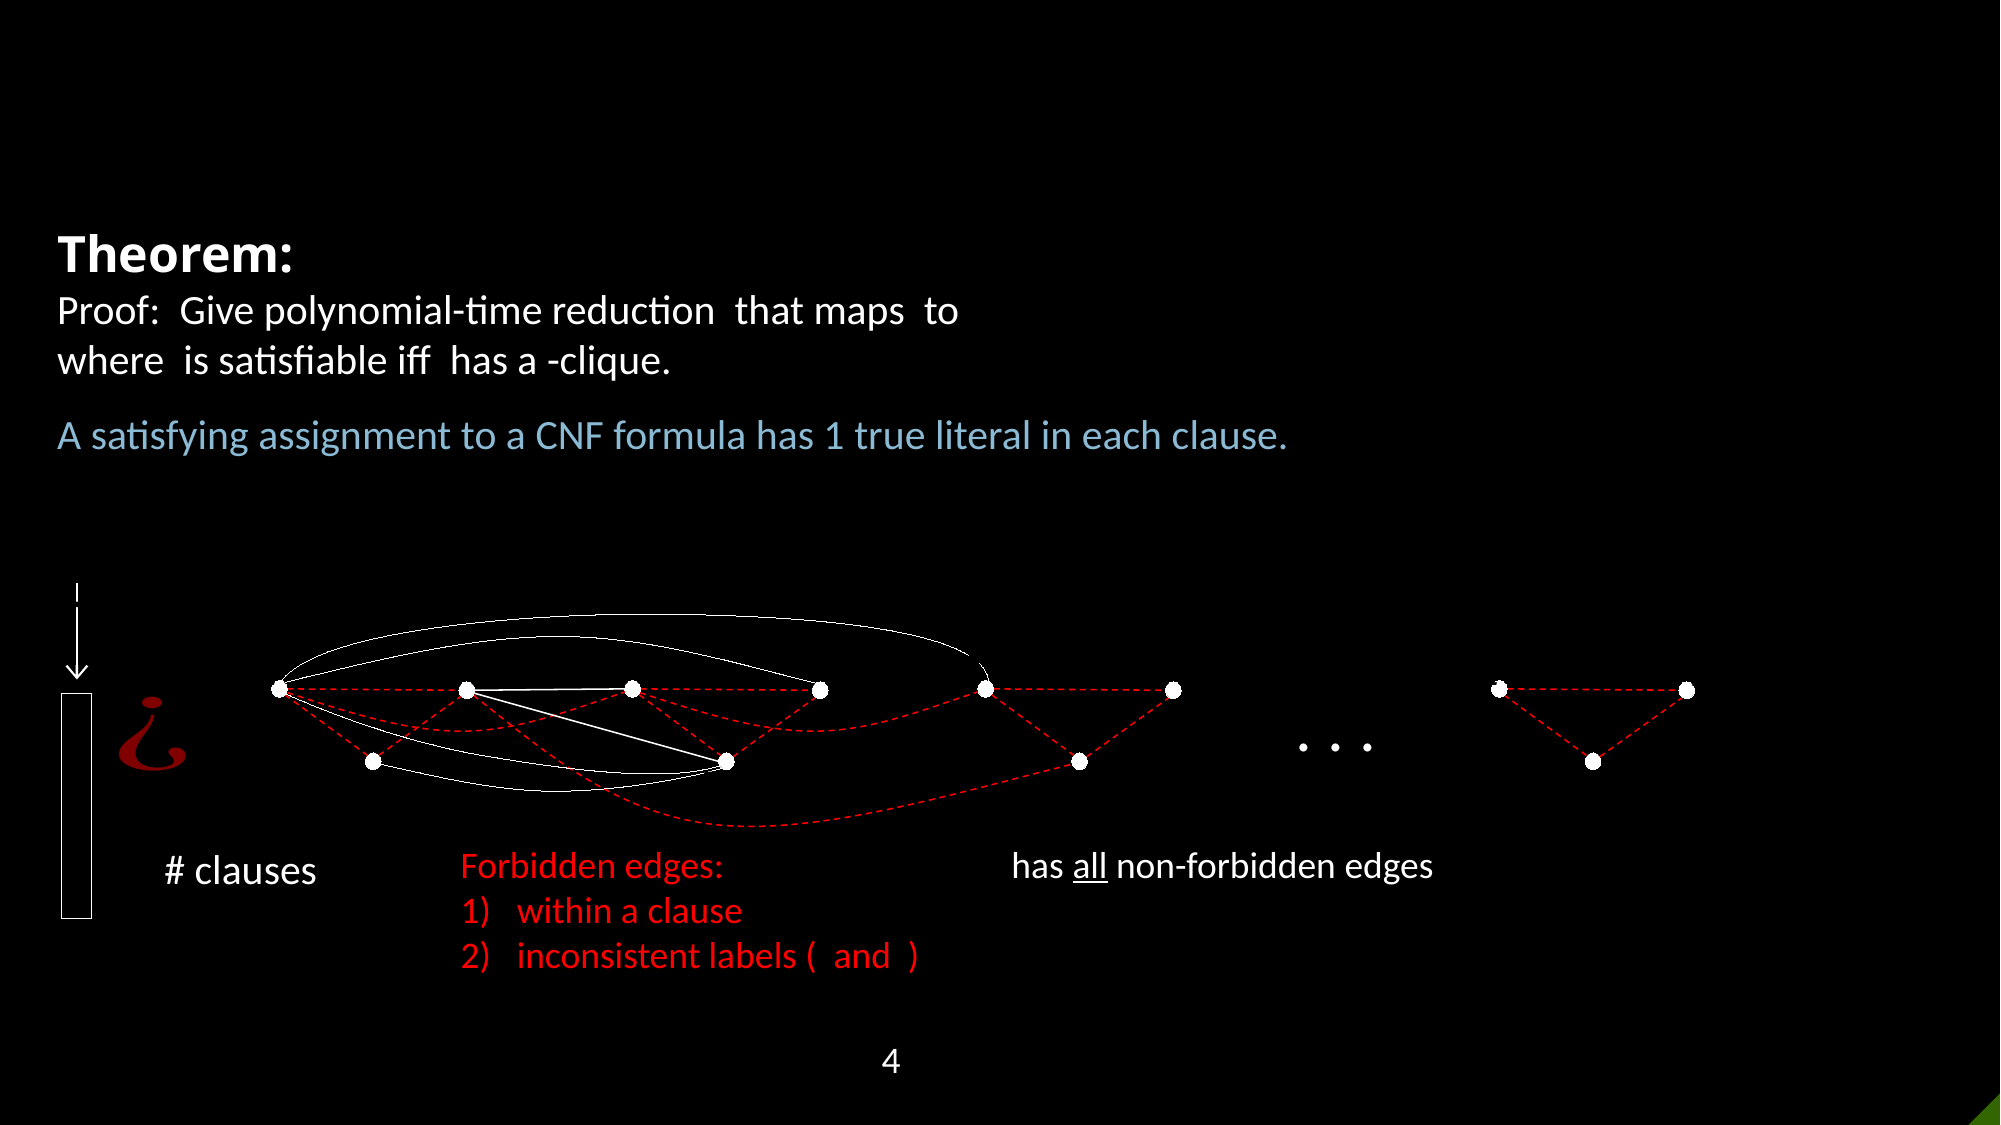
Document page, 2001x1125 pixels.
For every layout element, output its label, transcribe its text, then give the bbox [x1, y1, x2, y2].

text_box [377, 614, 925, 638]
text_box 4 [866, 1028, 916, 1089]
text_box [224, 638, 1746, 827]
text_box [23, 582, 85, 680]
text_box [1968, 1093, 2000, 1125]
